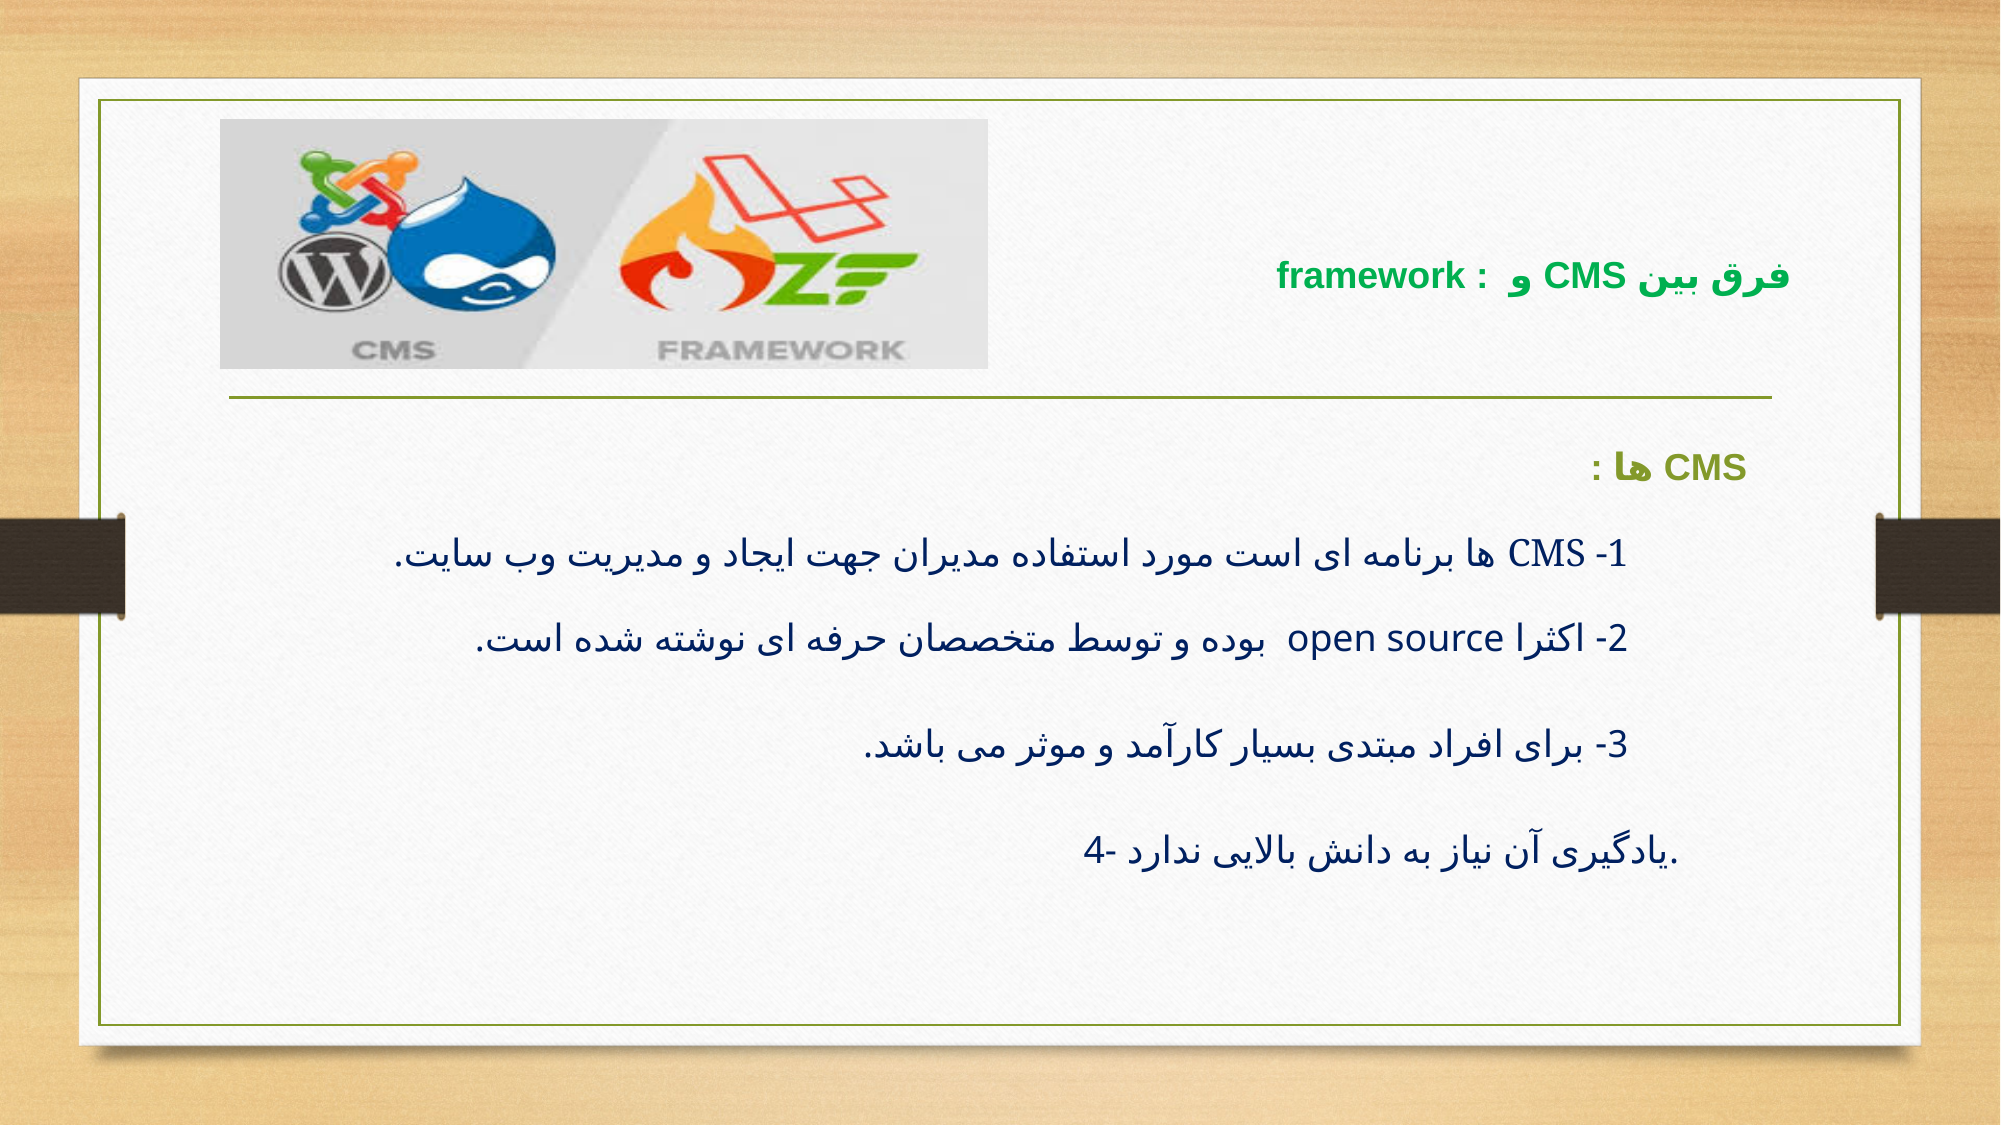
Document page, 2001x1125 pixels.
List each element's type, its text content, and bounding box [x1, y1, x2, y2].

text_box CMS ها : [1575, 435, 1762, 496]
text_box 2- اکثرا open source بوده و توسط متخصصان حرفه ای نوشته شده است. [331, 606, 1644, 667]
text_box فرق بین CMS و : framework [1261, 244, 1807, 304]
text_box 3- برای افراد مبتدی بسیار کارآمد و موثر می باشد. [195, 712, 1644, 773]
text_box CMS -1 ها برنامه ای است مورد استفاده مدیران جهت ایجاد و مدیریت وب سایت. [239, 521, 1644, 581]
text_box 4- یادگیری آن نیاز به دانش بالایی ندارد. [1068, 818, 1694, 879]
picture [0, 0, 2001, 1125]
